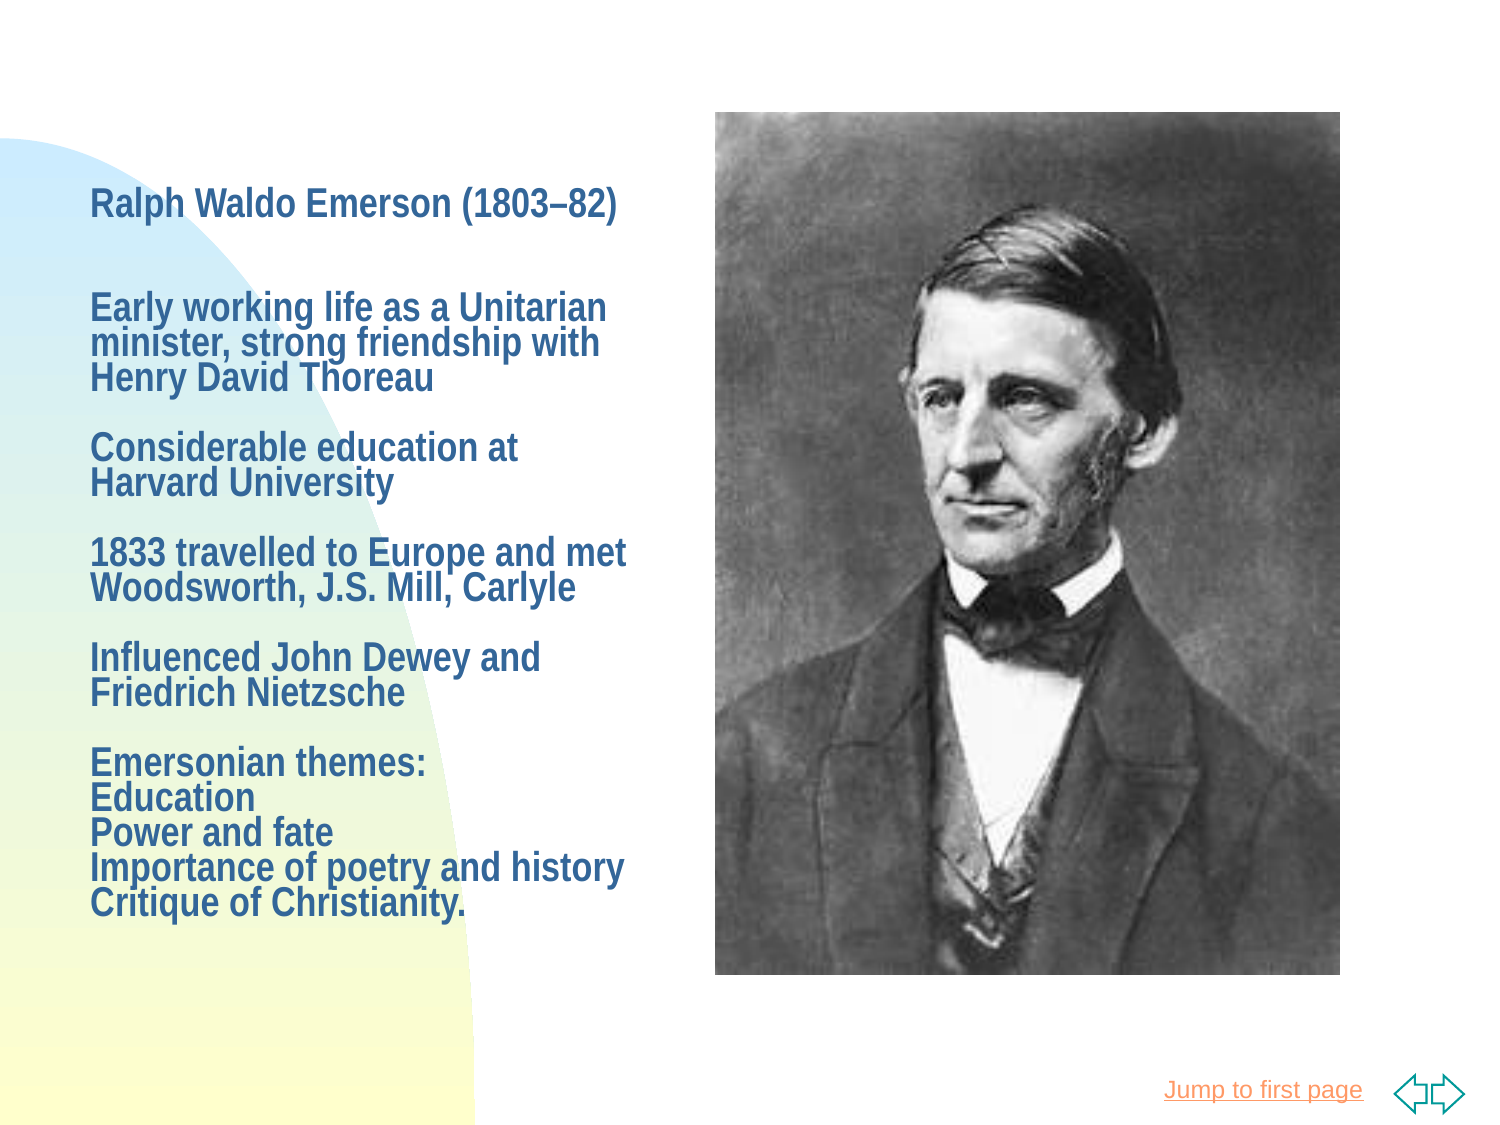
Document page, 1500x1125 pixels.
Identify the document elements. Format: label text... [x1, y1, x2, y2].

picture [714, 112, 1340, 976]
title Ralph Waldo Emerson (1803–82) Early working life as a Unitarian minister, strong friendship with Henry David Thoreau Considerable education at Harvard University 1833 travelled to Europe and met Woodsworth, J.S. Mill, Carlyle Influenced John Dewey and Friedrich Nietzsche Emersonian themes: Education Power and fate Importance of poetry and history Critique of Christianity. [74, 99, 663, 1013]
